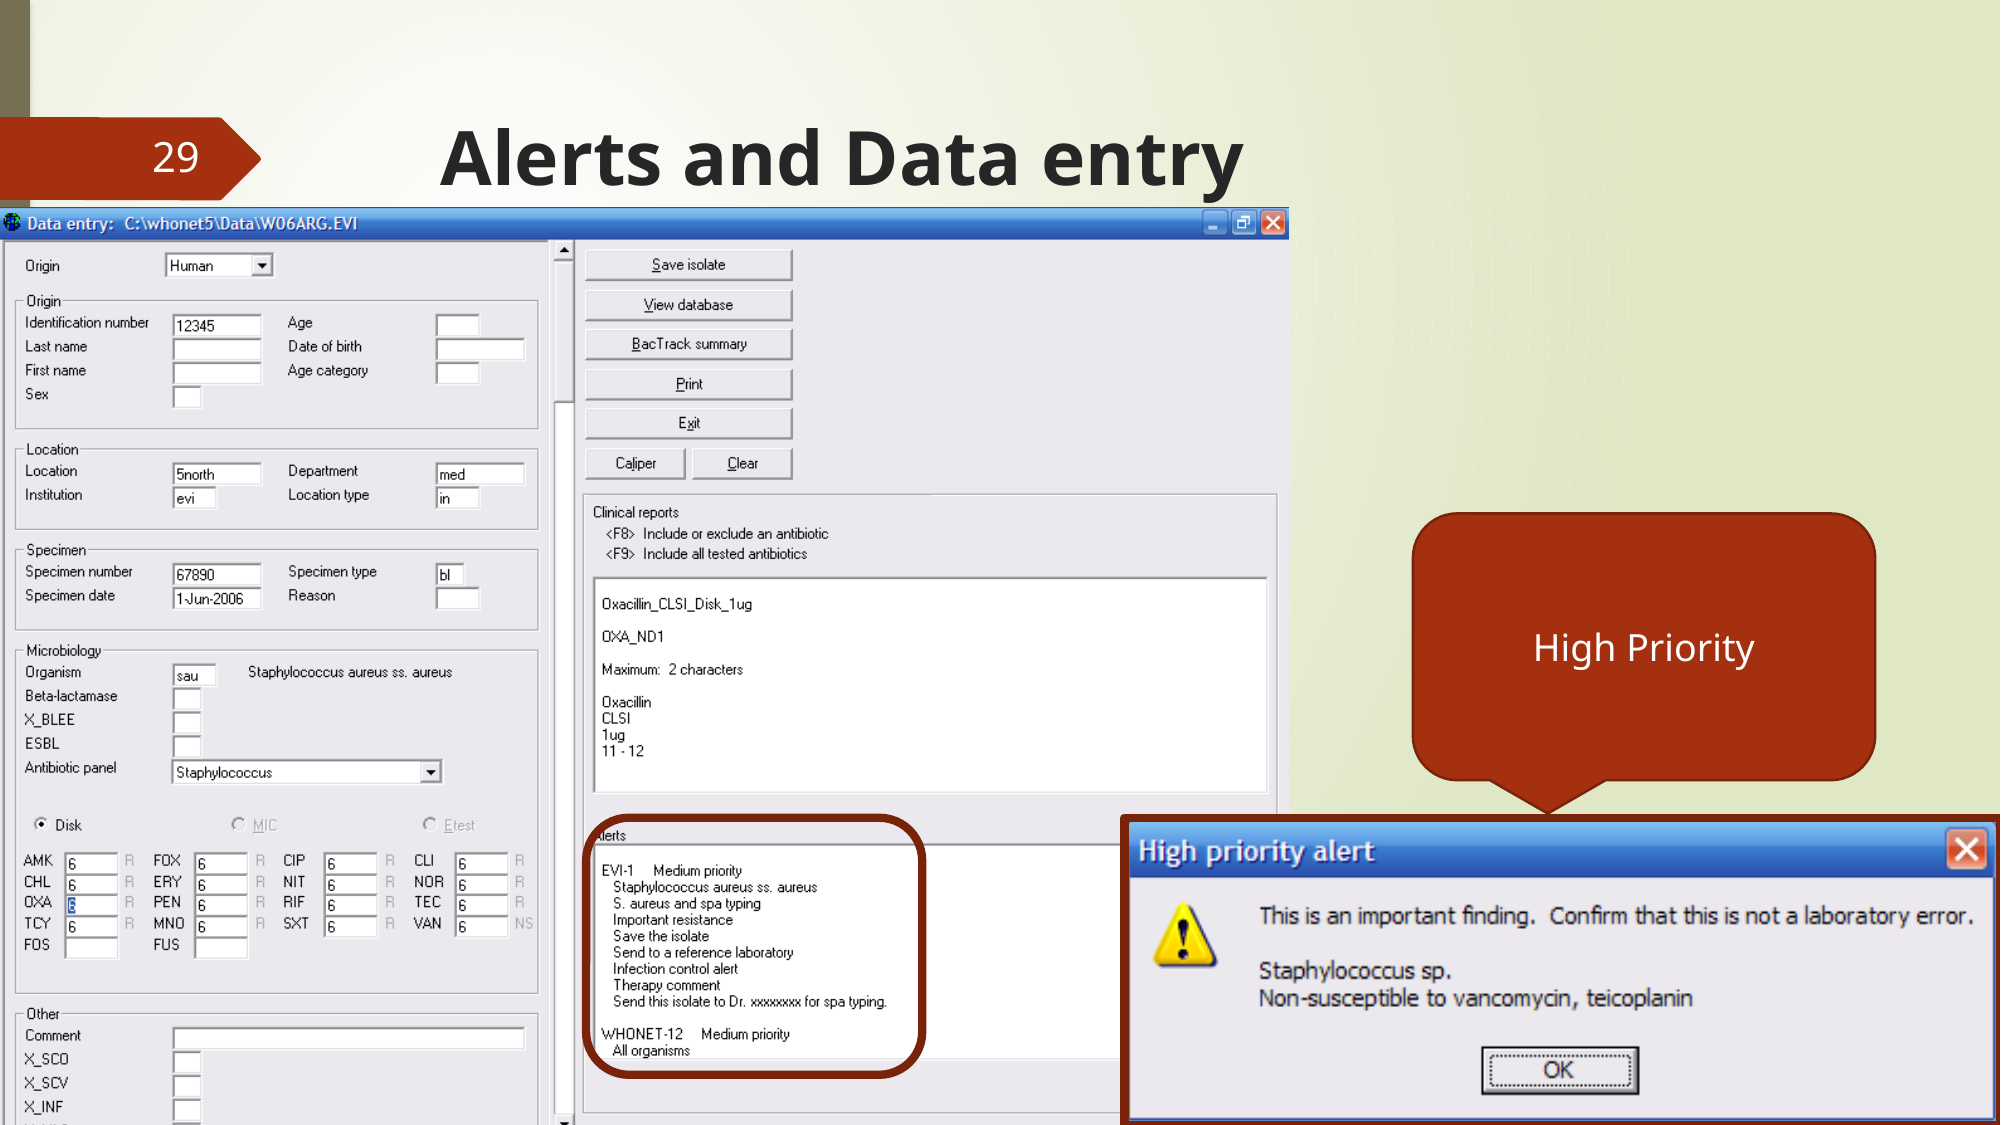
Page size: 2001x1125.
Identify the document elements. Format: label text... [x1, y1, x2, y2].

title Alerts and Data entry [425, 102, 1888, 313]
picture [0, 207, 2000, 1125]
slide_number 29 [87, 129, 216, 190]
text_box High Priority [1411, 512, 1877, 815]
